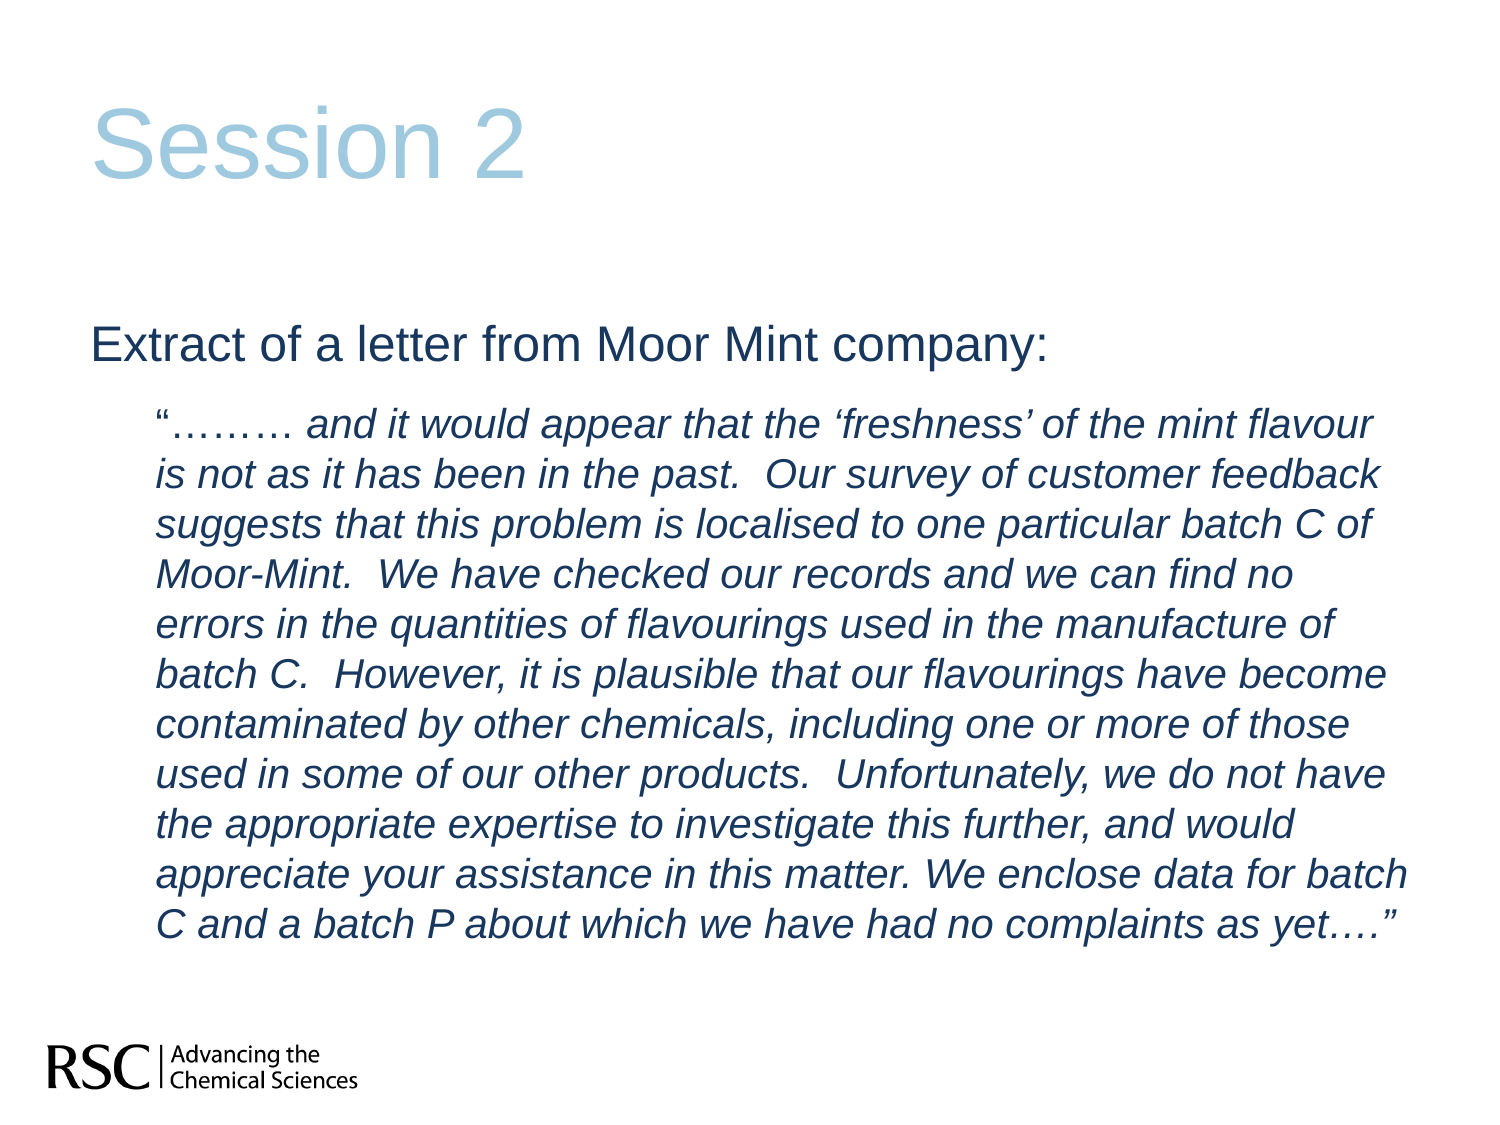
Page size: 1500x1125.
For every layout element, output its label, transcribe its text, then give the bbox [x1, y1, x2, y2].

title Session 2 [75, 45, 1425, 233]
list Extract of a letter from Moor Mint company: “……… and it would appear that the ‘freshness’ of the mint flavour is not as it has been in the past. Our survey of customer feedback suggests that this problem is localised to one particular batch C of Moor-Mint. We have checked our records and we can find no errors in the quantities of flavourings used in the manufacture of batch C. However, it is plausible that our flavourings have become contaminated by other chemicals, including one or more of those used in some of our other products. Unfortunately, we do not have the appropriate expertise to investigate this further, and would appreciate your assistance in this matter. We enclose data for batch C and a batch P about which we have had no complaints as yet….” [75, 262, 1425, 985]
